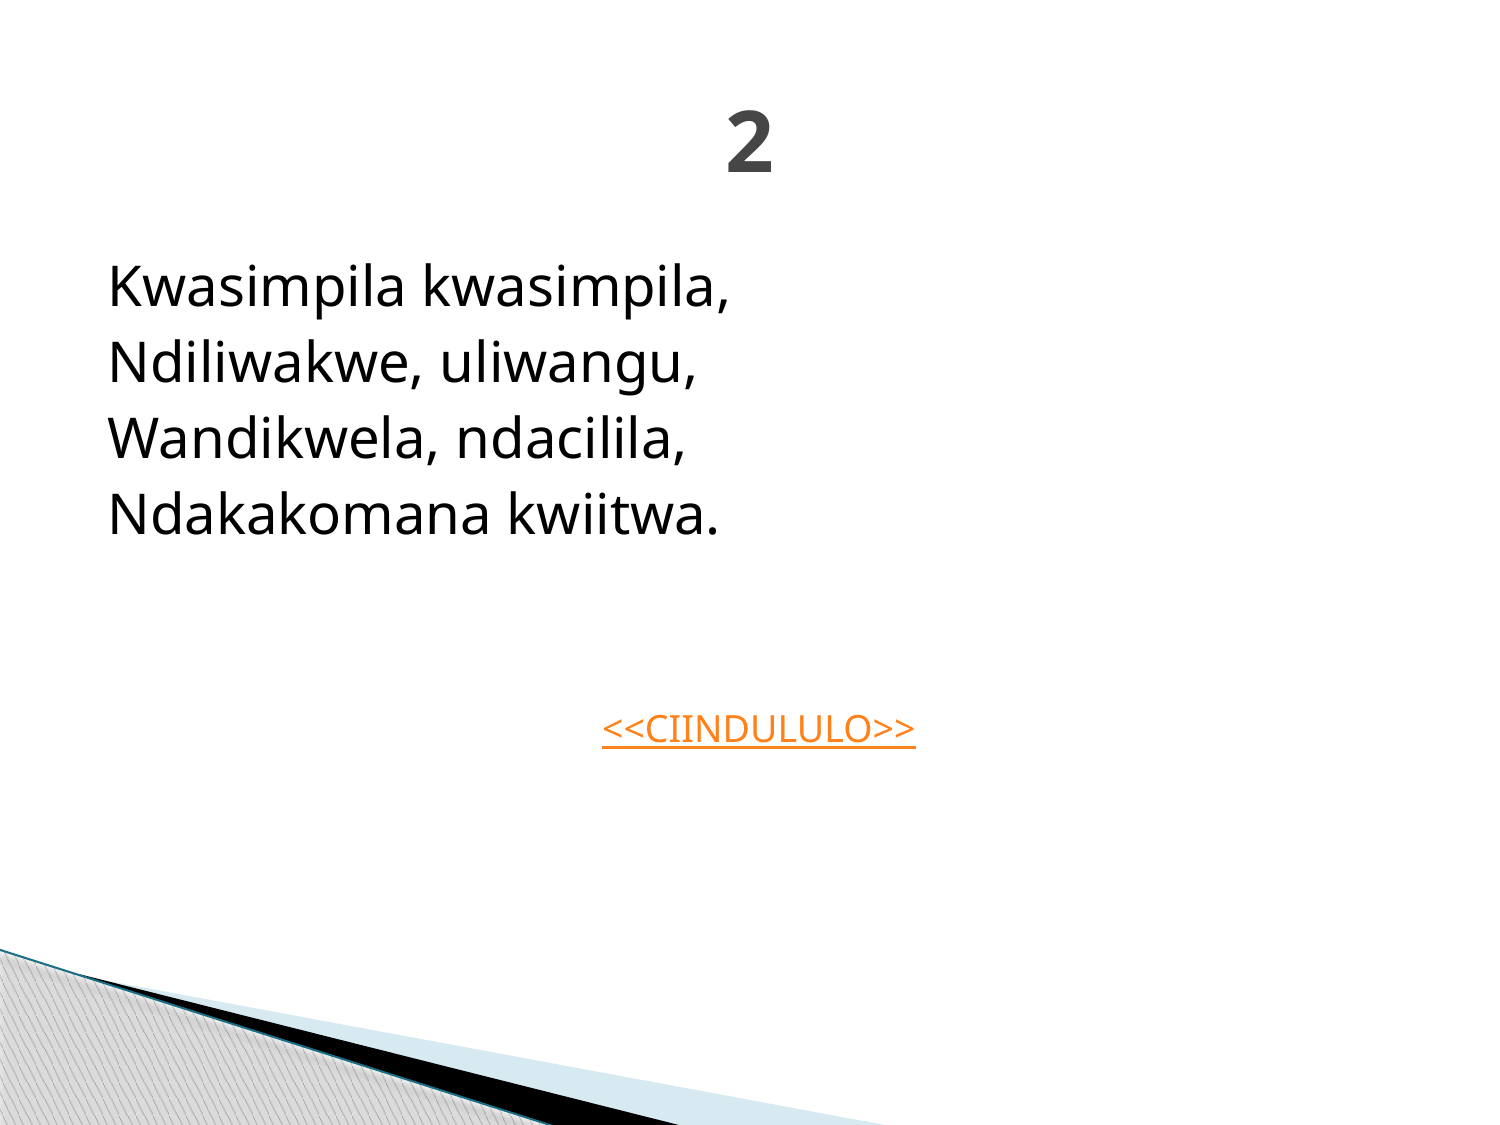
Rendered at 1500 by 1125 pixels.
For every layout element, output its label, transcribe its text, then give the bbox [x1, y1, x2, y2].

title 2 [75, 45, 1425, 233]
list Kwasimpila kwasimpila, Ndiliwakwe, uliwangu, Wandikwela, ndacilila, Ndakakomana kwiitwa. <<CIINDULULO>> [75, 243, 1425, 986]
